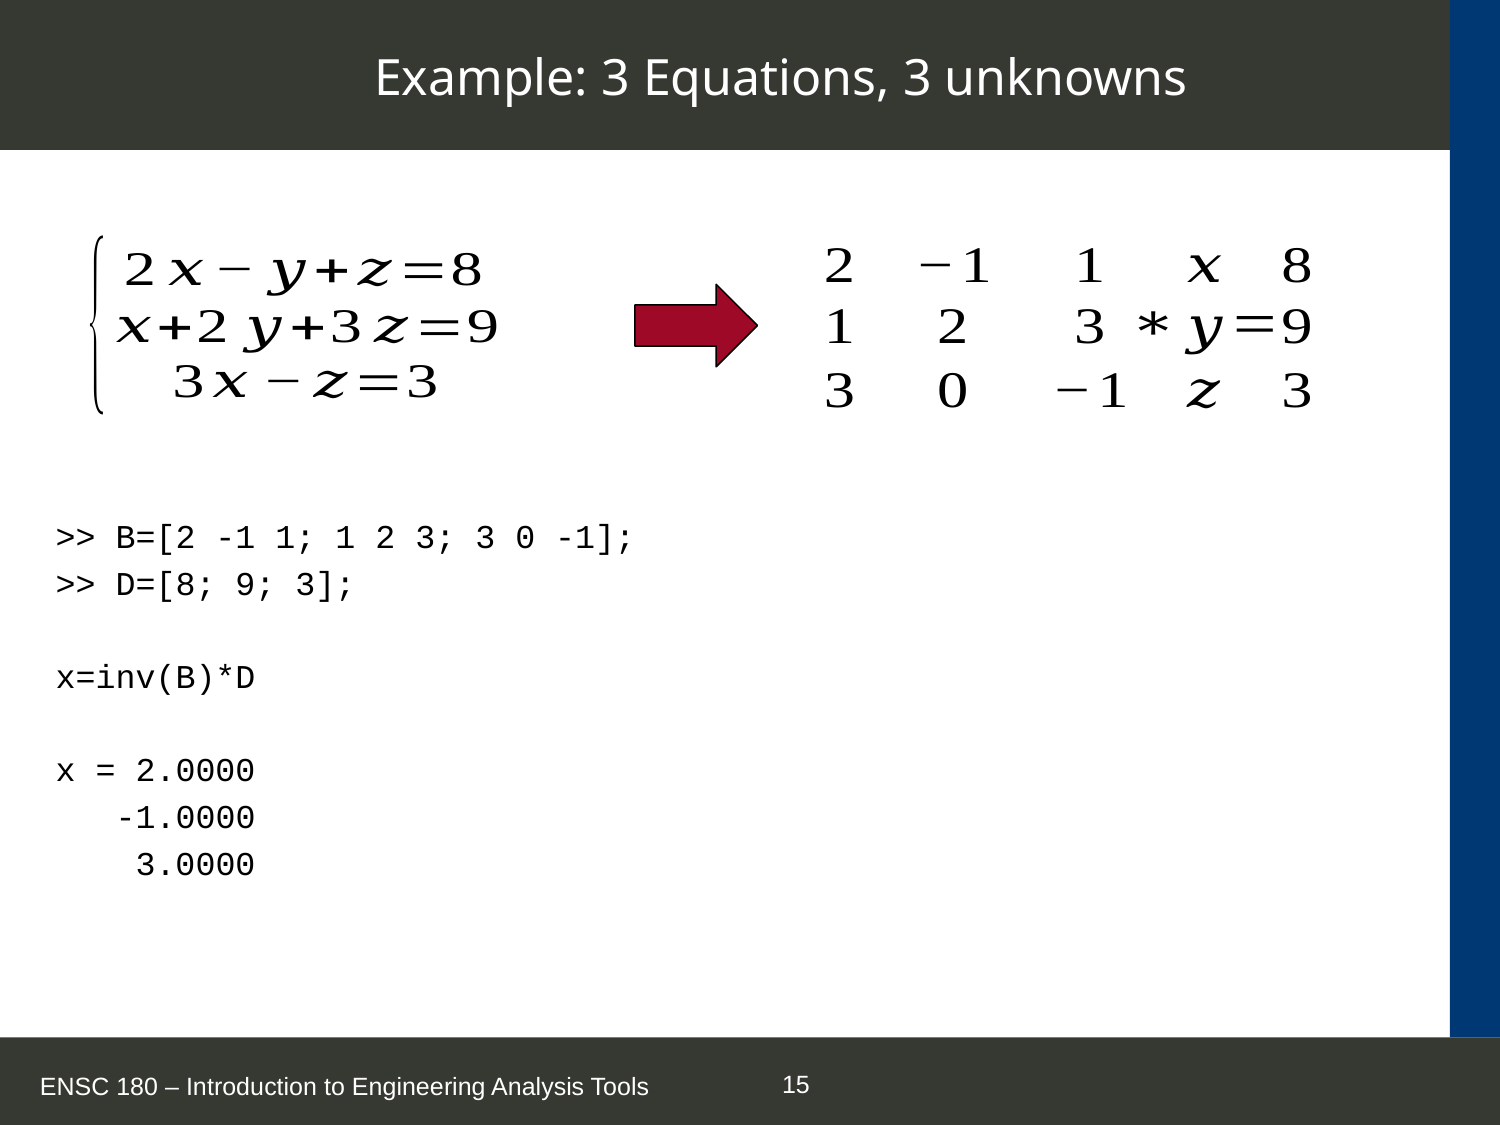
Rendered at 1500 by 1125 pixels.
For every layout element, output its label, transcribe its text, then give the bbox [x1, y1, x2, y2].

title Example: 3 Equations, 3 unknowns [112, 37, 1450, 138]
text_box >> B=[2 -1 1; 1 2 3; 3 0 -1]; >> D=[8; 9; 3]; x=inv(B)*D x = 2.0000 -1.0000 3.0000 [40, 508, 1316, 810]
text_box [634, 284, 758, 367]
footer ENSC 180 – Introduction to Engineering Analysis Tools [24, 1062, 675, 1113]
